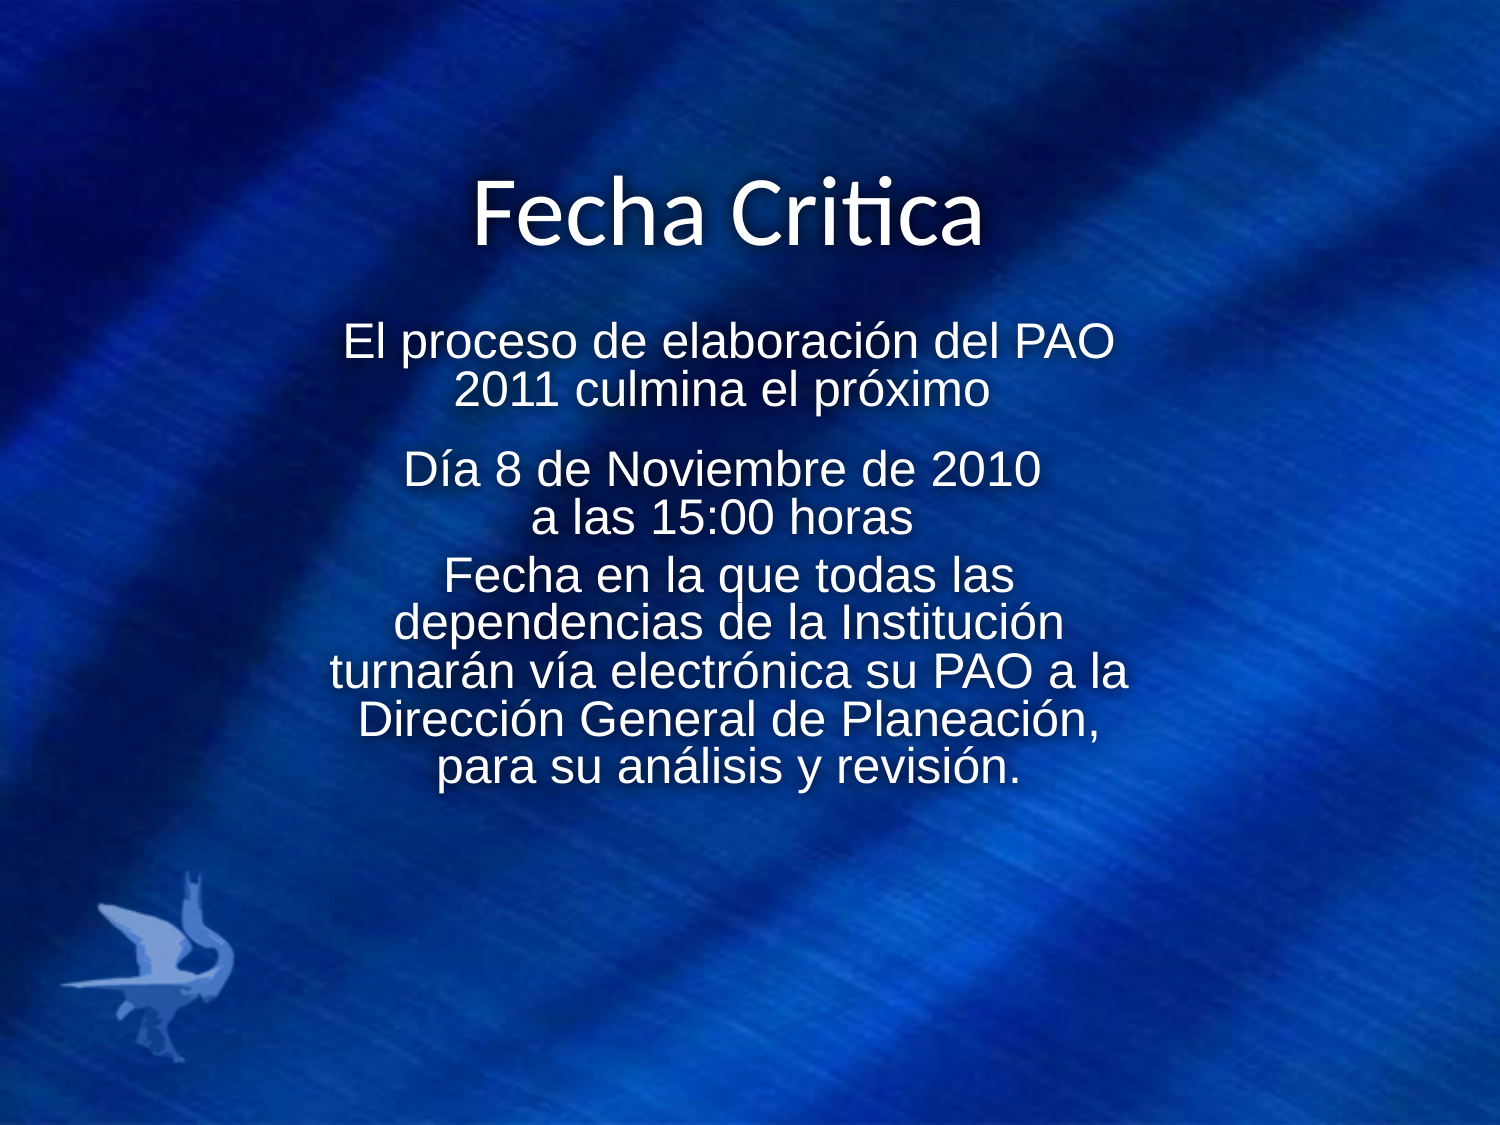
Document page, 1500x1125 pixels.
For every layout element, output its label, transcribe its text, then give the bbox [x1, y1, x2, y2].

picture [0, 0, 1500, 1125]
text_box Fecha Critica El proceso de elaboración del PAO 2011 culmina el próximo Día 8 de Noviembre de 2010 a las 15:00 horas Fecha en la que todas las dependencias de la Institución turnarán vía electrónica su PAO a la Dirección General de Planeación, para su análisis y revisión. [121, 16, 1337, 1080]
